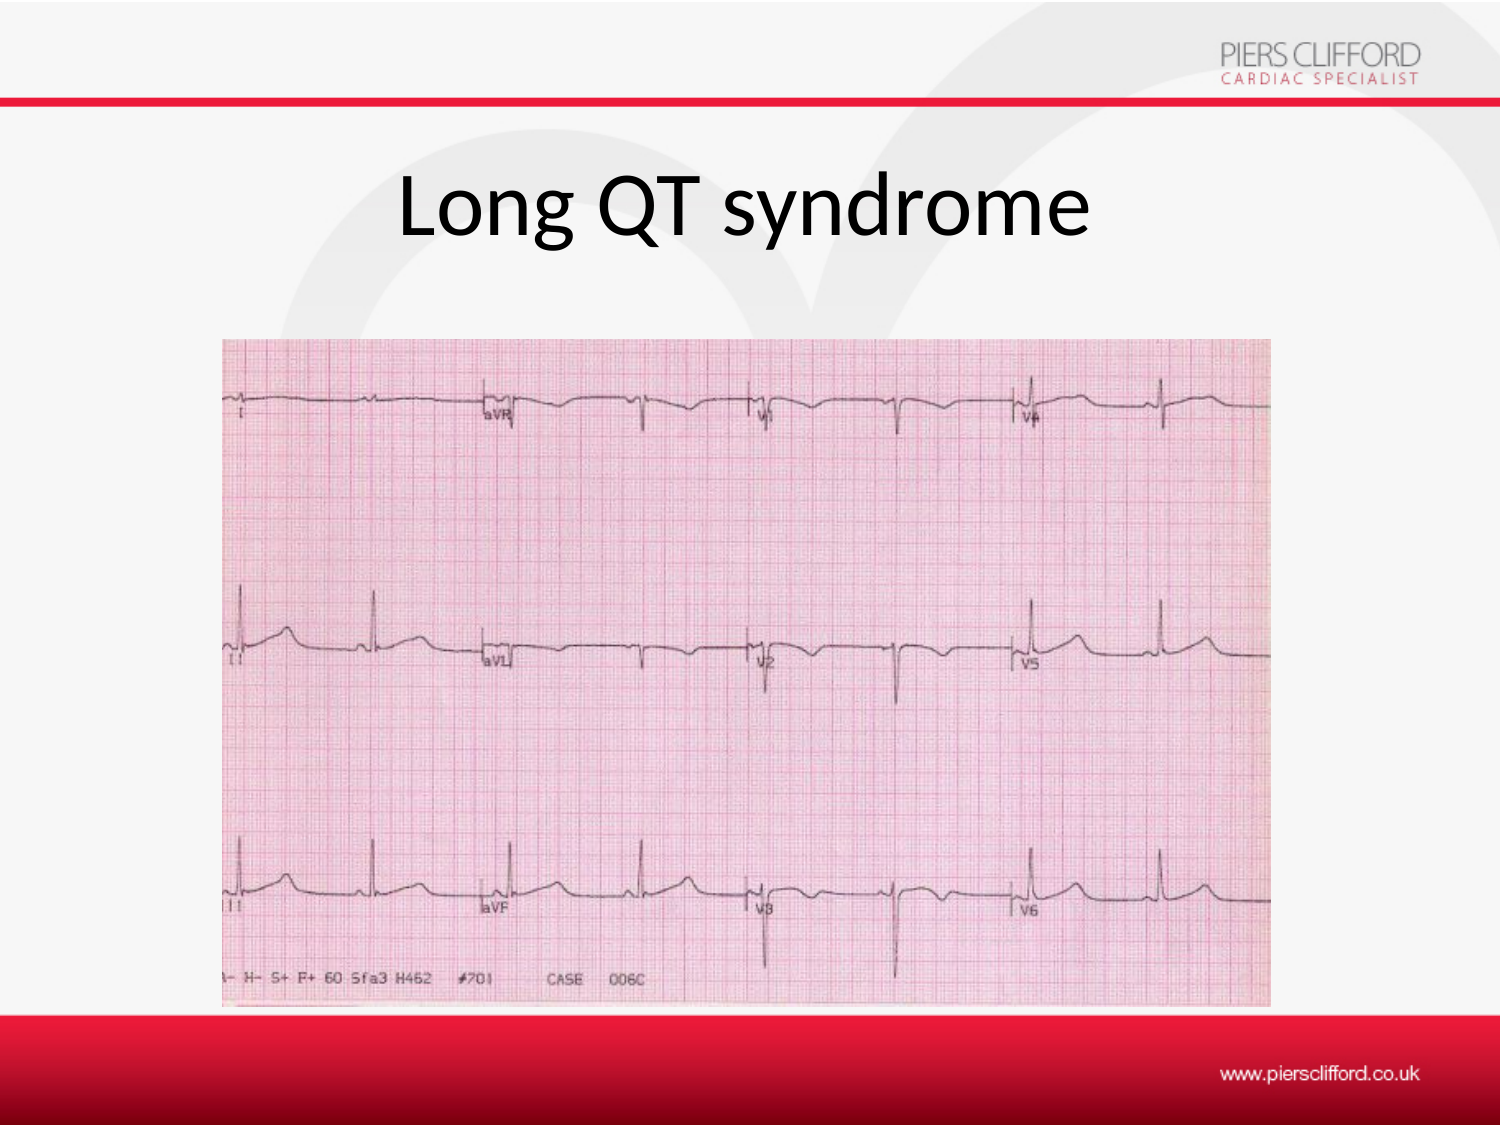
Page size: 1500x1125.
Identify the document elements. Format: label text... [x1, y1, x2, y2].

picture [0, 2, 1500, 1125]
title Long QT syndrome [70, 105, 1421, 294]
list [222, 339, 1271, 1007]
